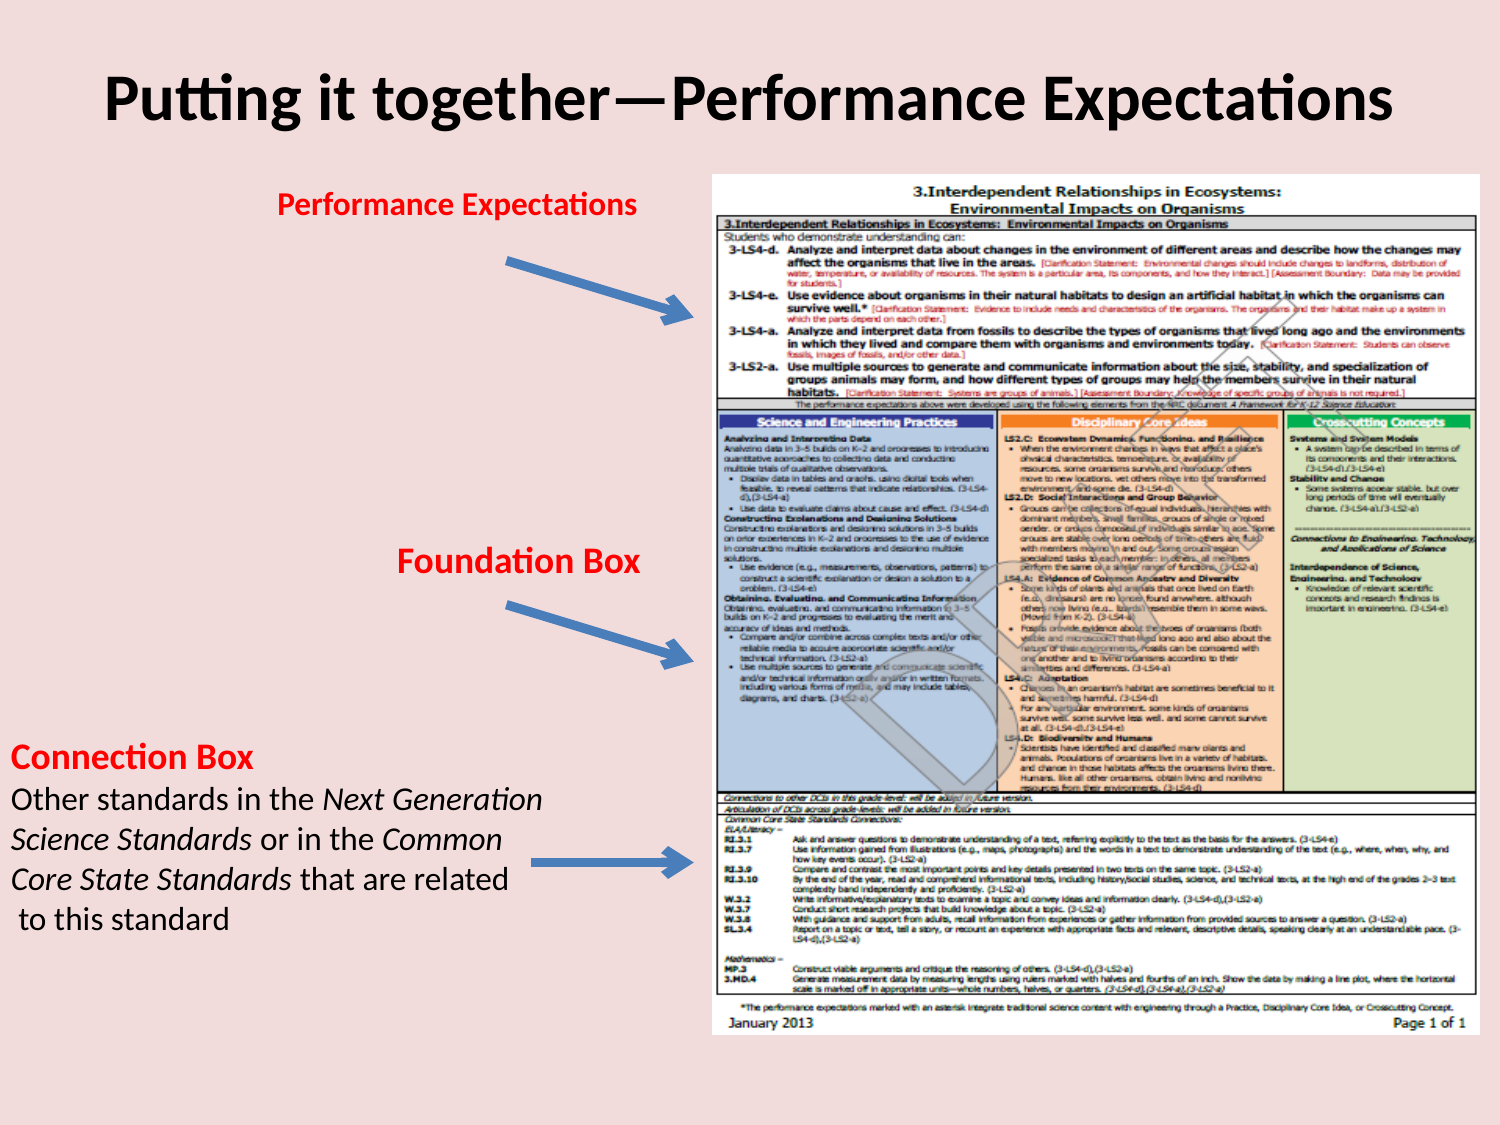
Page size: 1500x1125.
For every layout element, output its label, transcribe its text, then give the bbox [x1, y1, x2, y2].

text_box Performance Expectations [262, 174, 663, 230]
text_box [506, 260, 695, 318]
text_box Foundation Box [357, 528, 656, 589]
title Putting it together—Performance Expectations [75, 0, 1425, 188]
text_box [506, 604, 695, 662]
picture [712, 174, 1480, 1035]
text_box Connection Box Other standards in the Next Generation Science Standards or in the Common Core State Standards that are related to this standard [0, 724, 575, 945]
